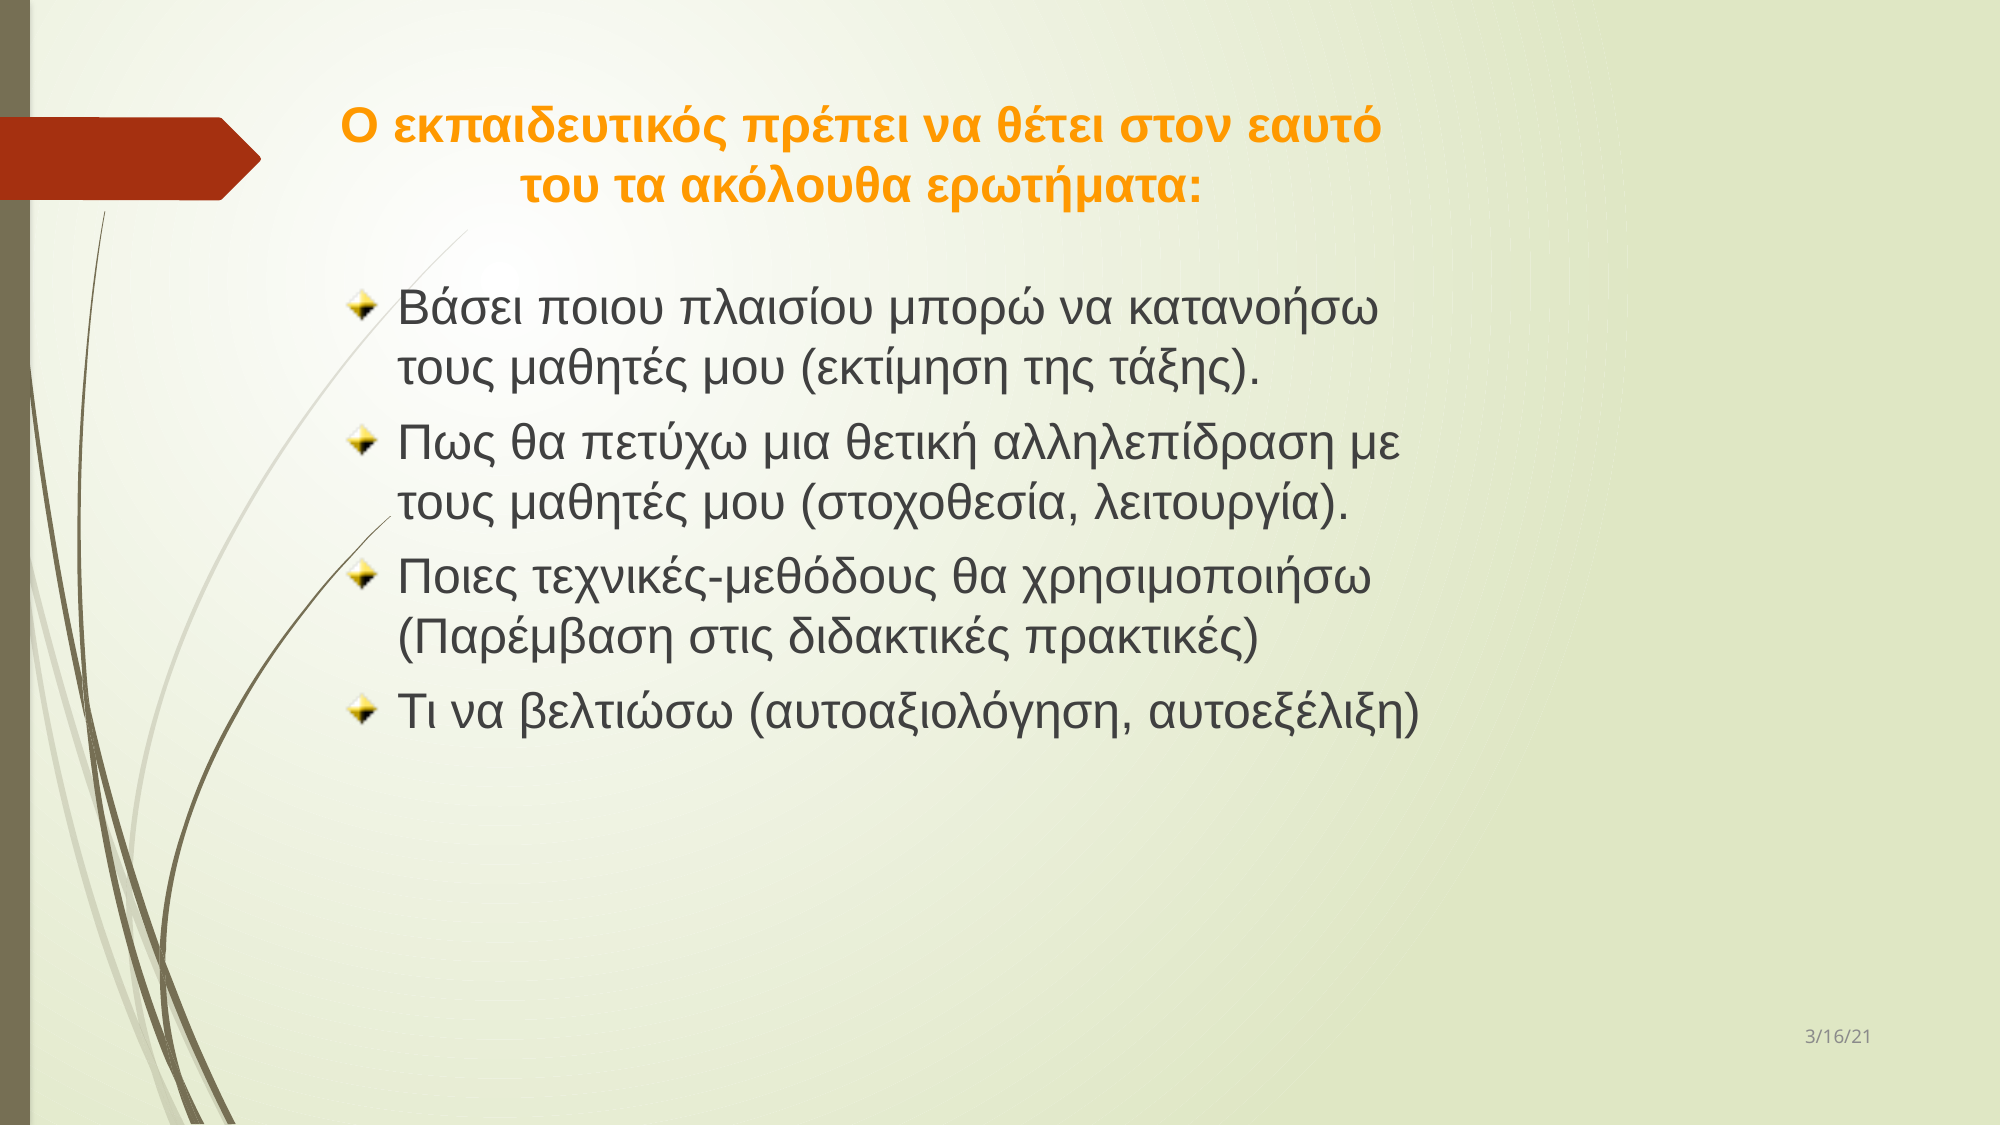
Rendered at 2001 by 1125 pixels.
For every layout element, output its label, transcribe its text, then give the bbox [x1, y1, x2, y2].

picture [341, 553, 382, 594]
title Ο εκπαιδευτικός πρέπει να θέτει στον εαυτό του τα ακόλουθα ερωτήματα: [323, 60, 1402, 220]
picture [341, 688, 382, 729]
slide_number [1699, 1005, 1888, 1067]
picture [341, 284, 382, 325]
list Βάσει ποιου πλαισίου μπορώ να κατανοήσω τους μαθητές μου (εκτίμηση της τάξης). Πως θα πετύχω μια θετική αλληλεπίδραση με τους μαθητές μου (στοχοθεσία, λειτουργία). Ποιες τεχνικές-μεθόδους θα χρησιμοποιήσω (Παρέμβαση στις διδακτικές πρακτικές) Τι να βελτιώσω (αυτοαξιολόγηση, αυτοεξέλιξη) [326, 267, 1449, 964]
picture [341, 419, 382, 460]
